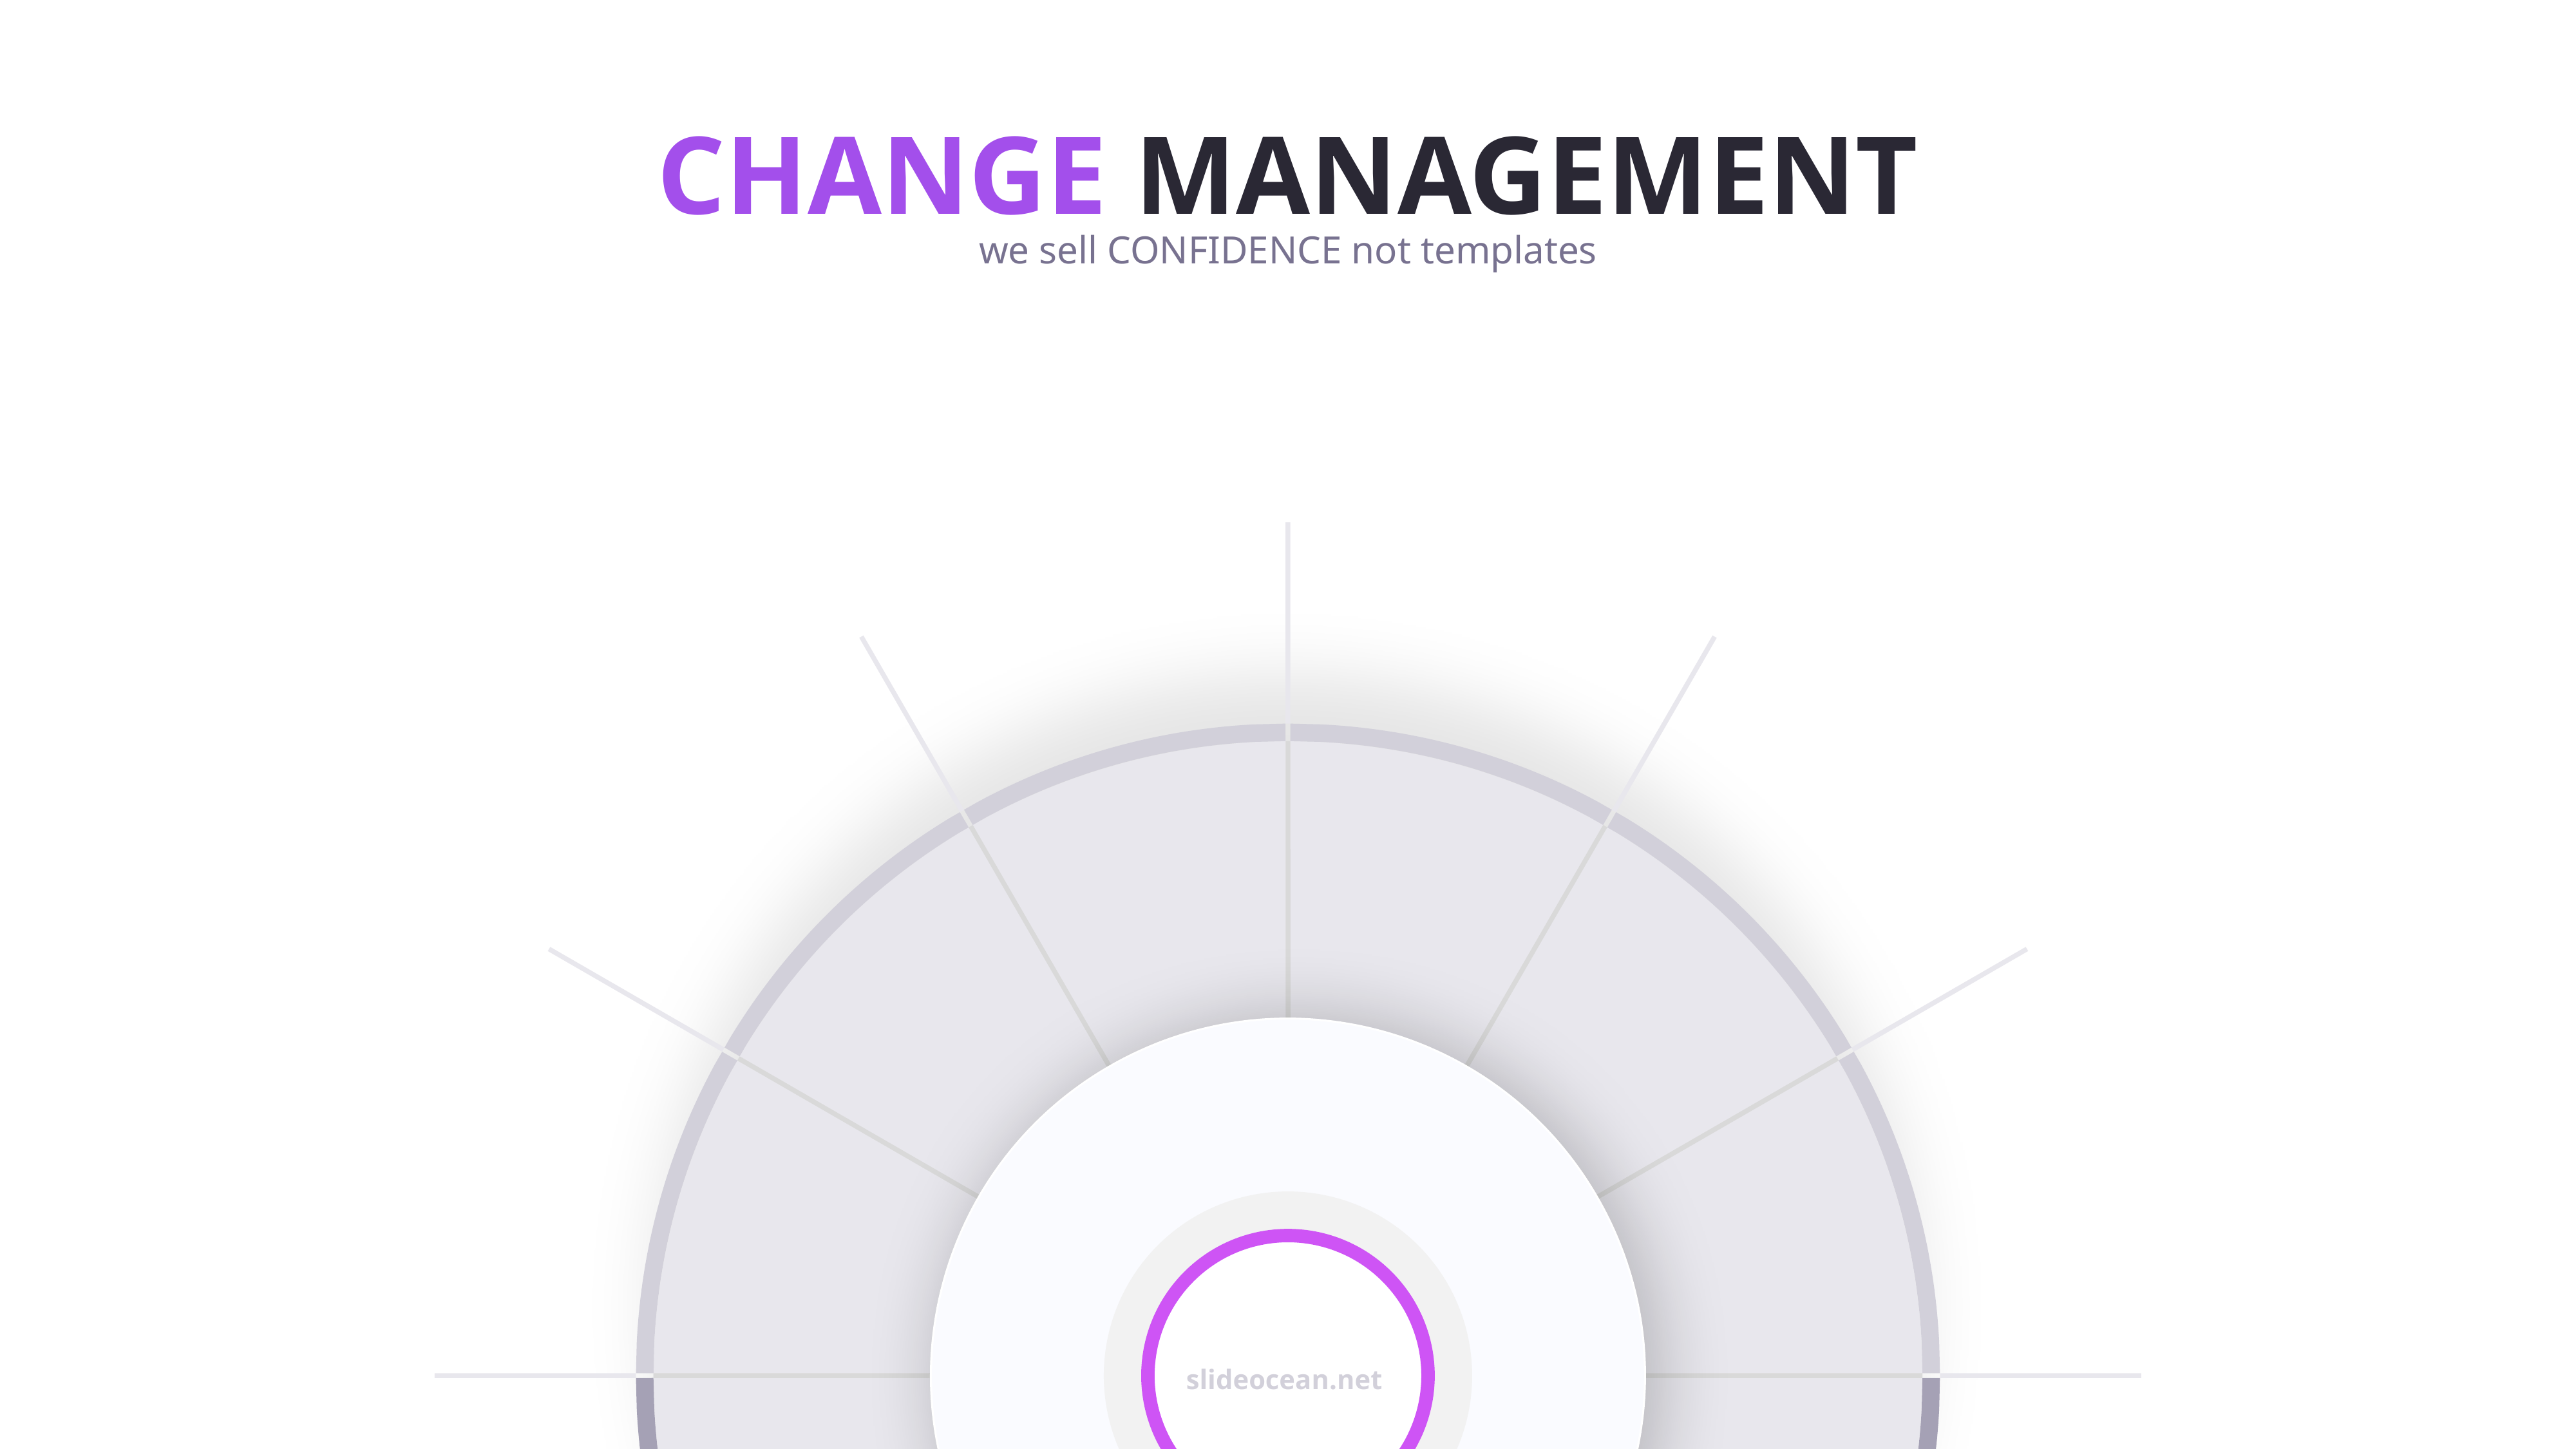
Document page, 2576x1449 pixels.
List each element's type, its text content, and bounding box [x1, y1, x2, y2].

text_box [753, 841, 1823, 1449]
text_box CHANGE MANAGEMENT [647, 102, 1928, 241]
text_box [446, 534, 2130, 1449]
text_box we sell CONFIDENCE not templates [969, 221, 1607, 276]
